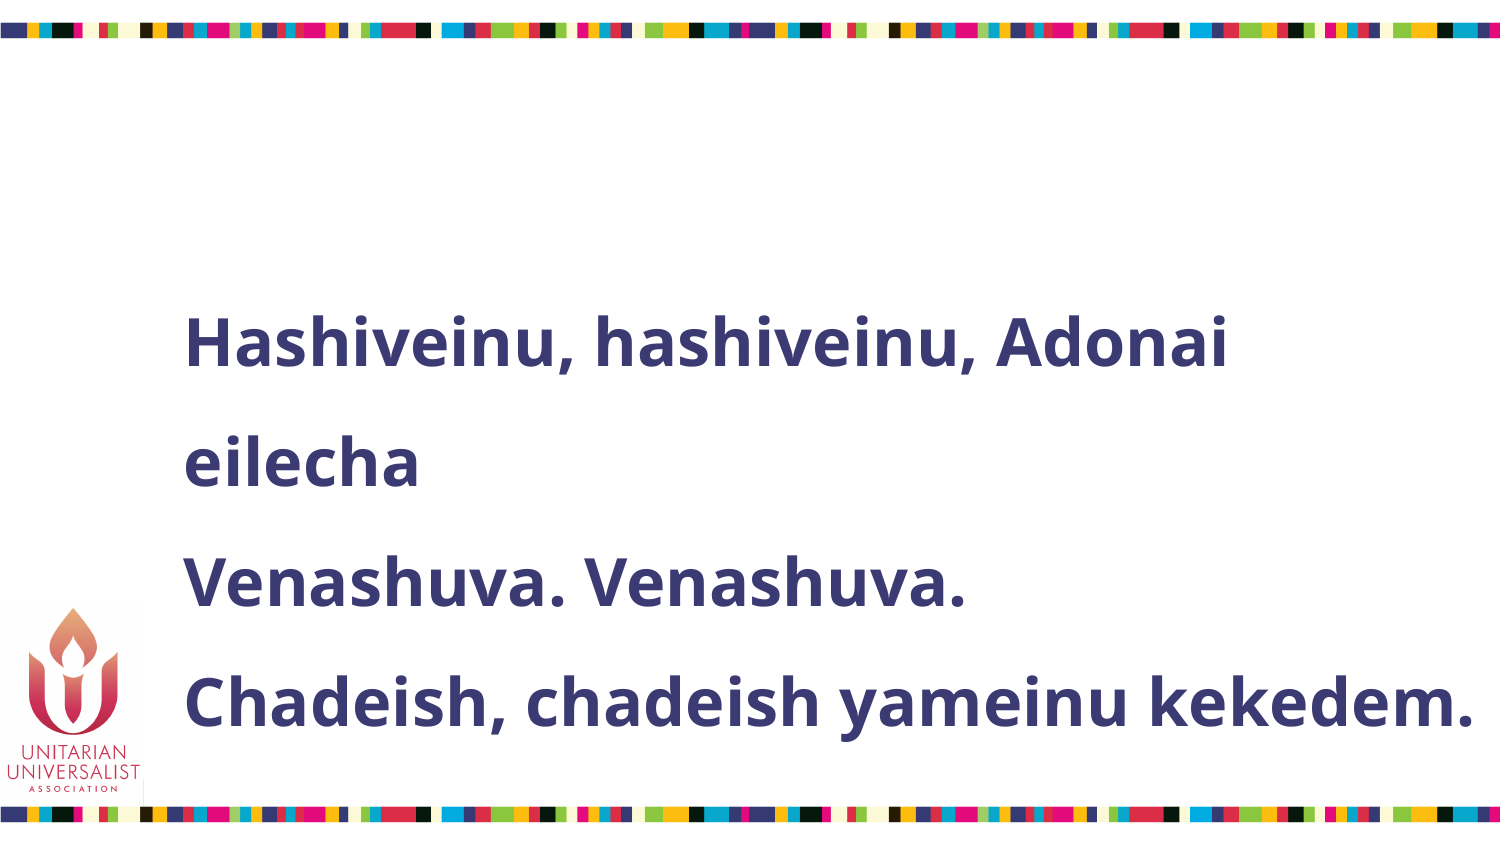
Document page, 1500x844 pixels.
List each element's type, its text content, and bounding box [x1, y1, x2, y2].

text_box Hashiveinu, hashiveinu, Adonai eilecha Venashuva. Venashuva. Chadeish, chadeish yameinu kekedem. [168, 245, 1500, 755]
picture [0, 600, 1500, 824]
picture [0, 22, 1500, 40]
